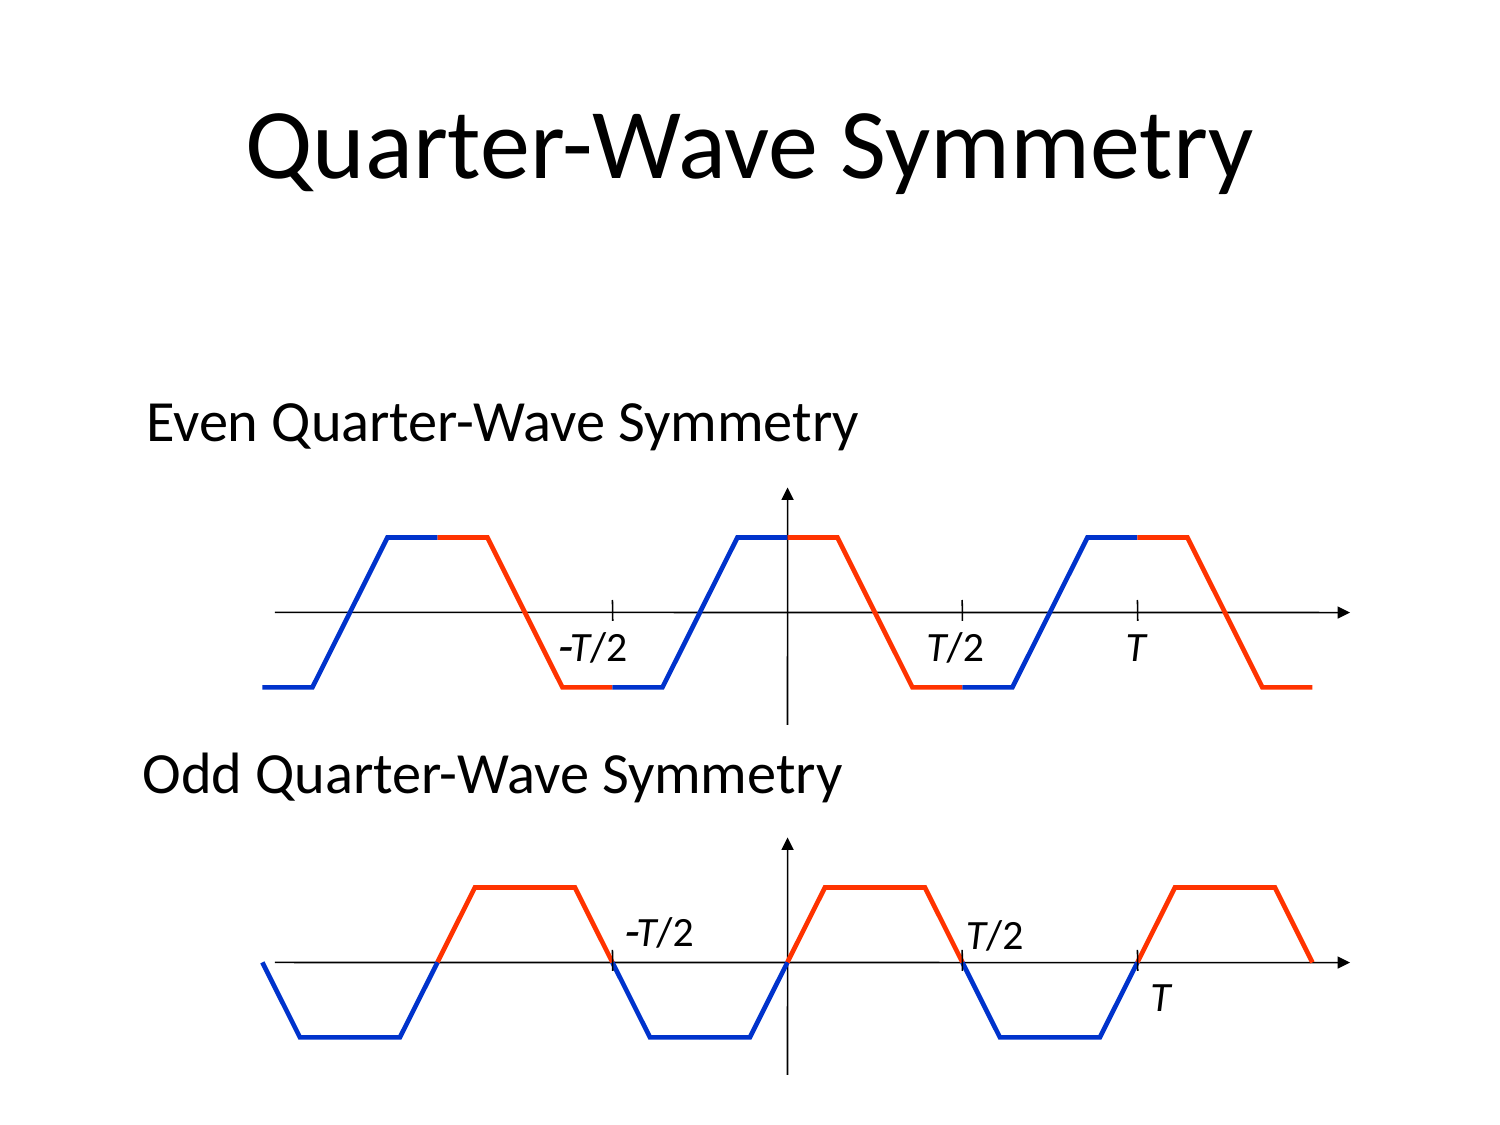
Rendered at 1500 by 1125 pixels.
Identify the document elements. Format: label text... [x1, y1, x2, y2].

title Quarter-Wave Symmetry [75, 45, 1425, 233]
text_box Odd Quarter-Wave Symmetry [128, 727, 858, 813]
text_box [262, 837, 1351, 1076]
text_box Even Quarter-Wave Symmetry [131, 375, 874, 460]
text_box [262, 487, 1351, 726]
